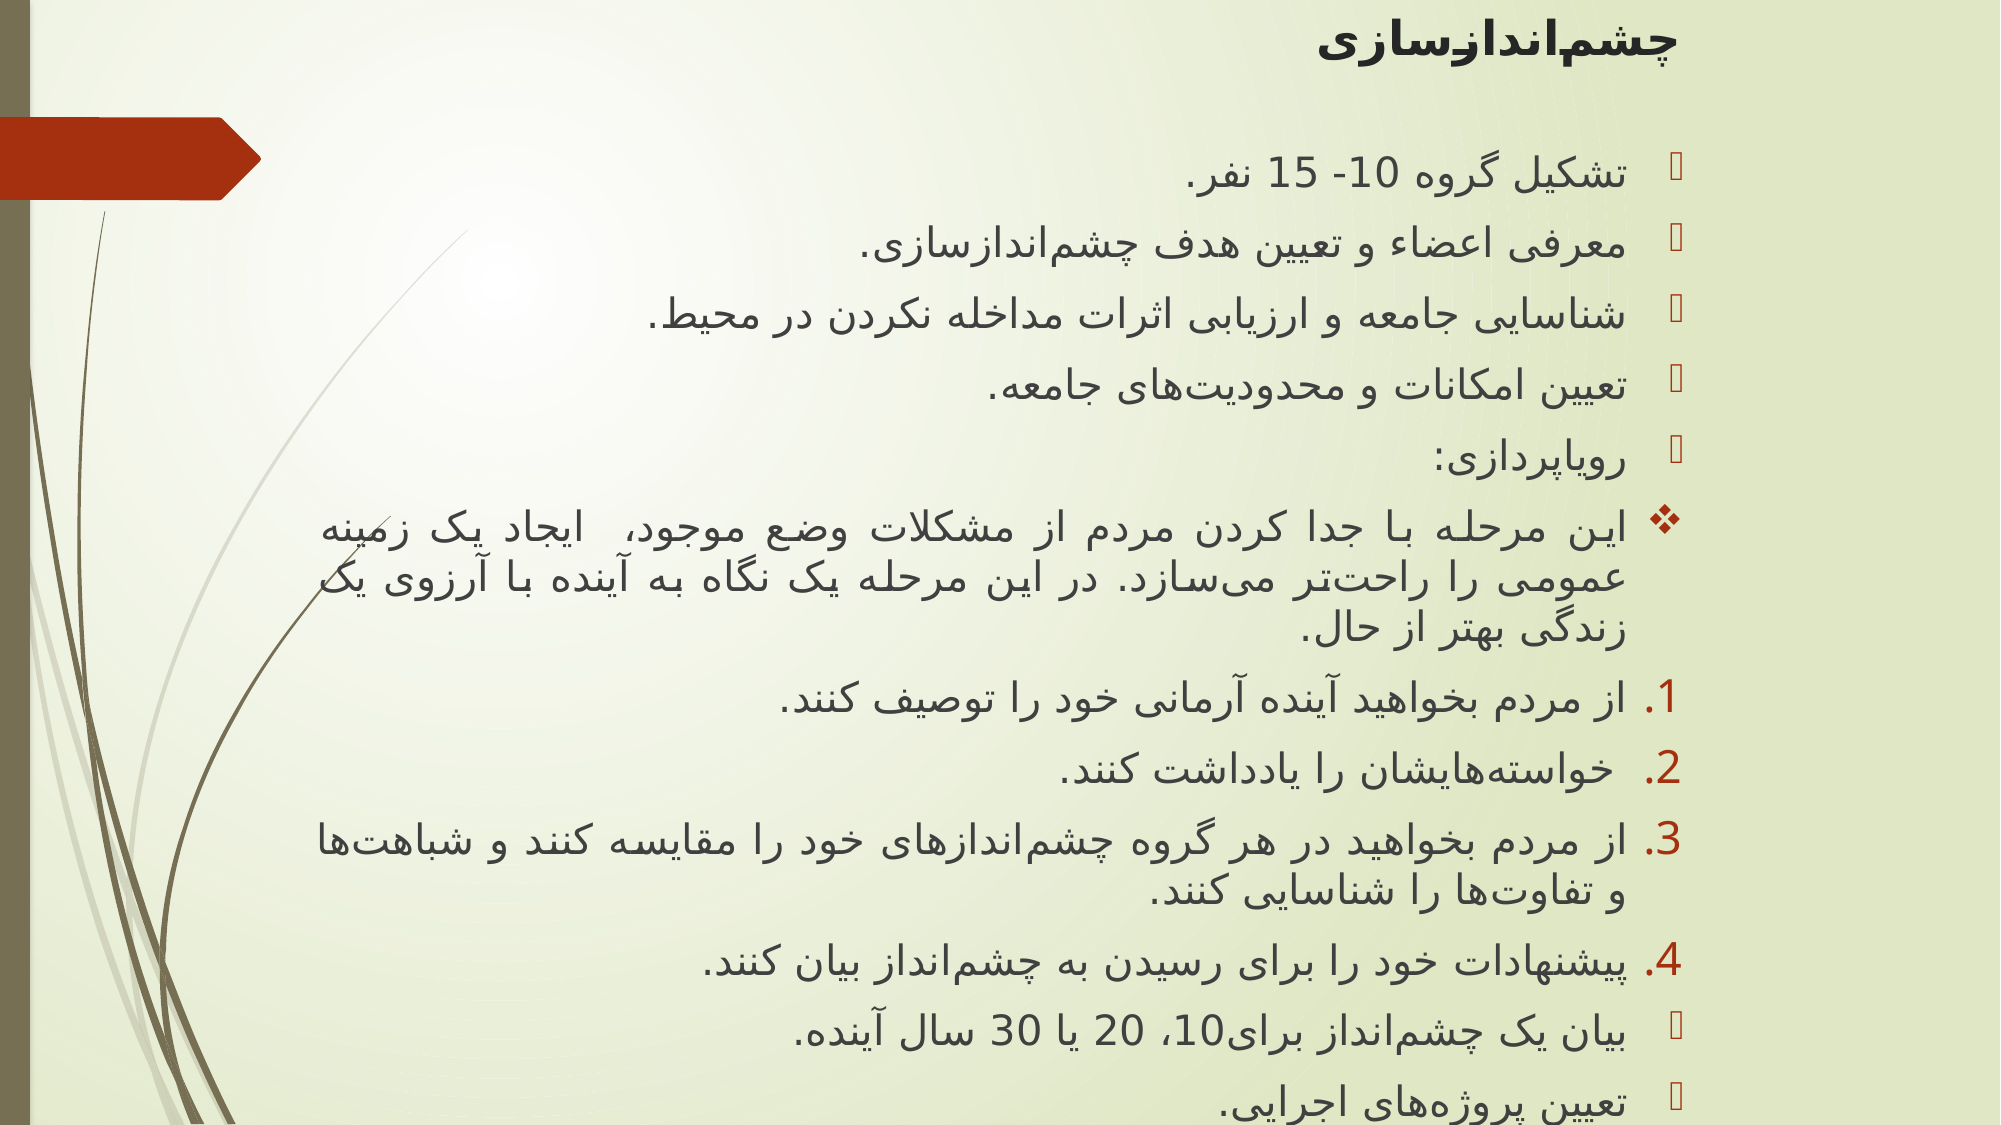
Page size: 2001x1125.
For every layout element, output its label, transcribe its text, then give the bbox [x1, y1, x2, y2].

title چشم‌اندازسازی [1298, 0, 1697, 137]
list تشکیل گروه 10- 15 نفر. معرفی اعضاء و تعیین هدف چشم‌اندازسازی. شناسایی جامعه و ارزیابی اثرات مداخله نکردن در محیط. تعیین امکانات و محدودیت‌های جامعه. رویاپردازی: این مرحله با جدا کردن مردم از مشکلات وضع موجود، ایجاد یک زمینه عمومی را راحت‌تر می‌سازد. در این مرحله یک نگاه به آینده با آرزوی یک زندگی بهتر از حال. از مردم بخواهید آینده آرمانی خود را توصیف کنند. خواسته‌هایشان را یادداشت کنند. از مردم بخواهید در هر گروه چشم‌اندازهای خود را مقایسه کنند و شباهت‌ها و تفاوت‌ها را شناسایی کنند. پیشنهادات خود را برای رسیدن به چشم‌انداز بیان کنند. بیان یک چشم‌انداز برای10، 20 یا 30 سال آینده. تعیین پروژه‌های اجرایی. [299, 137, 1700, 1063]
